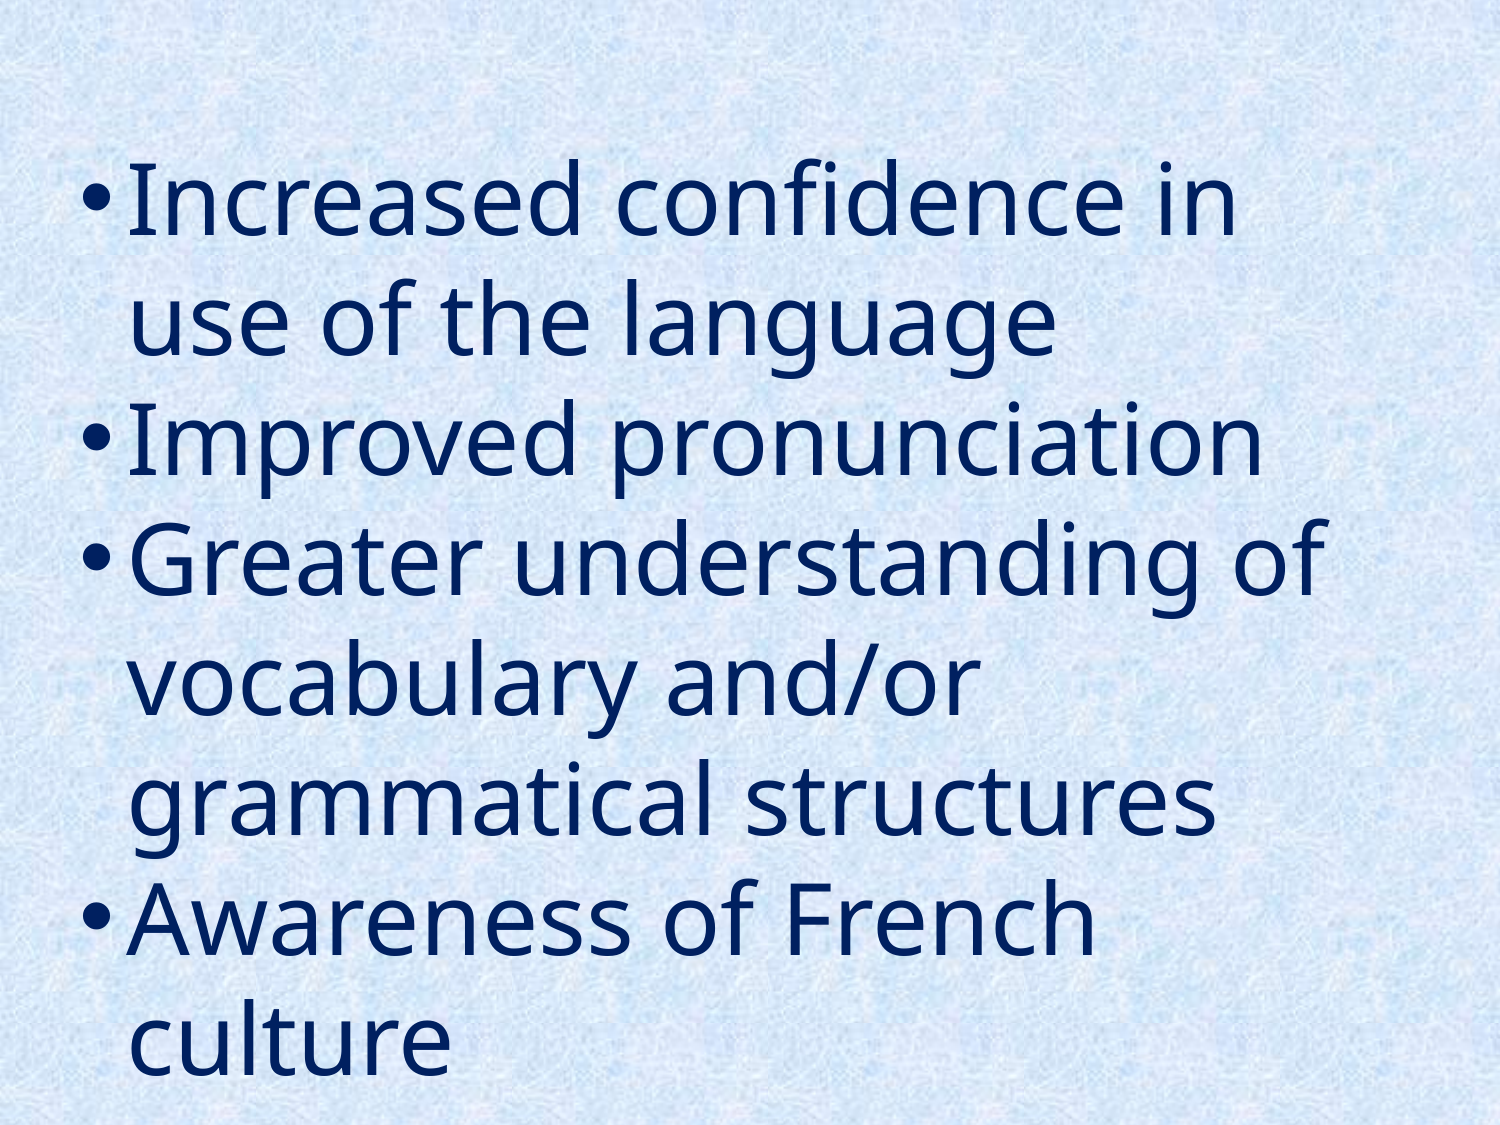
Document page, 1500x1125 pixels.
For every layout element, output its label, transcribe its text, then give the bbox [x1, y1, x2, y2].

picture [0, 0, 1500, 1125]
text_box Increased confidence in use of the language Improved pronunciation Greater understanding of vocabulary and/or grammatical structures Awareness of French culture [64, 78, 1447, 1125]
